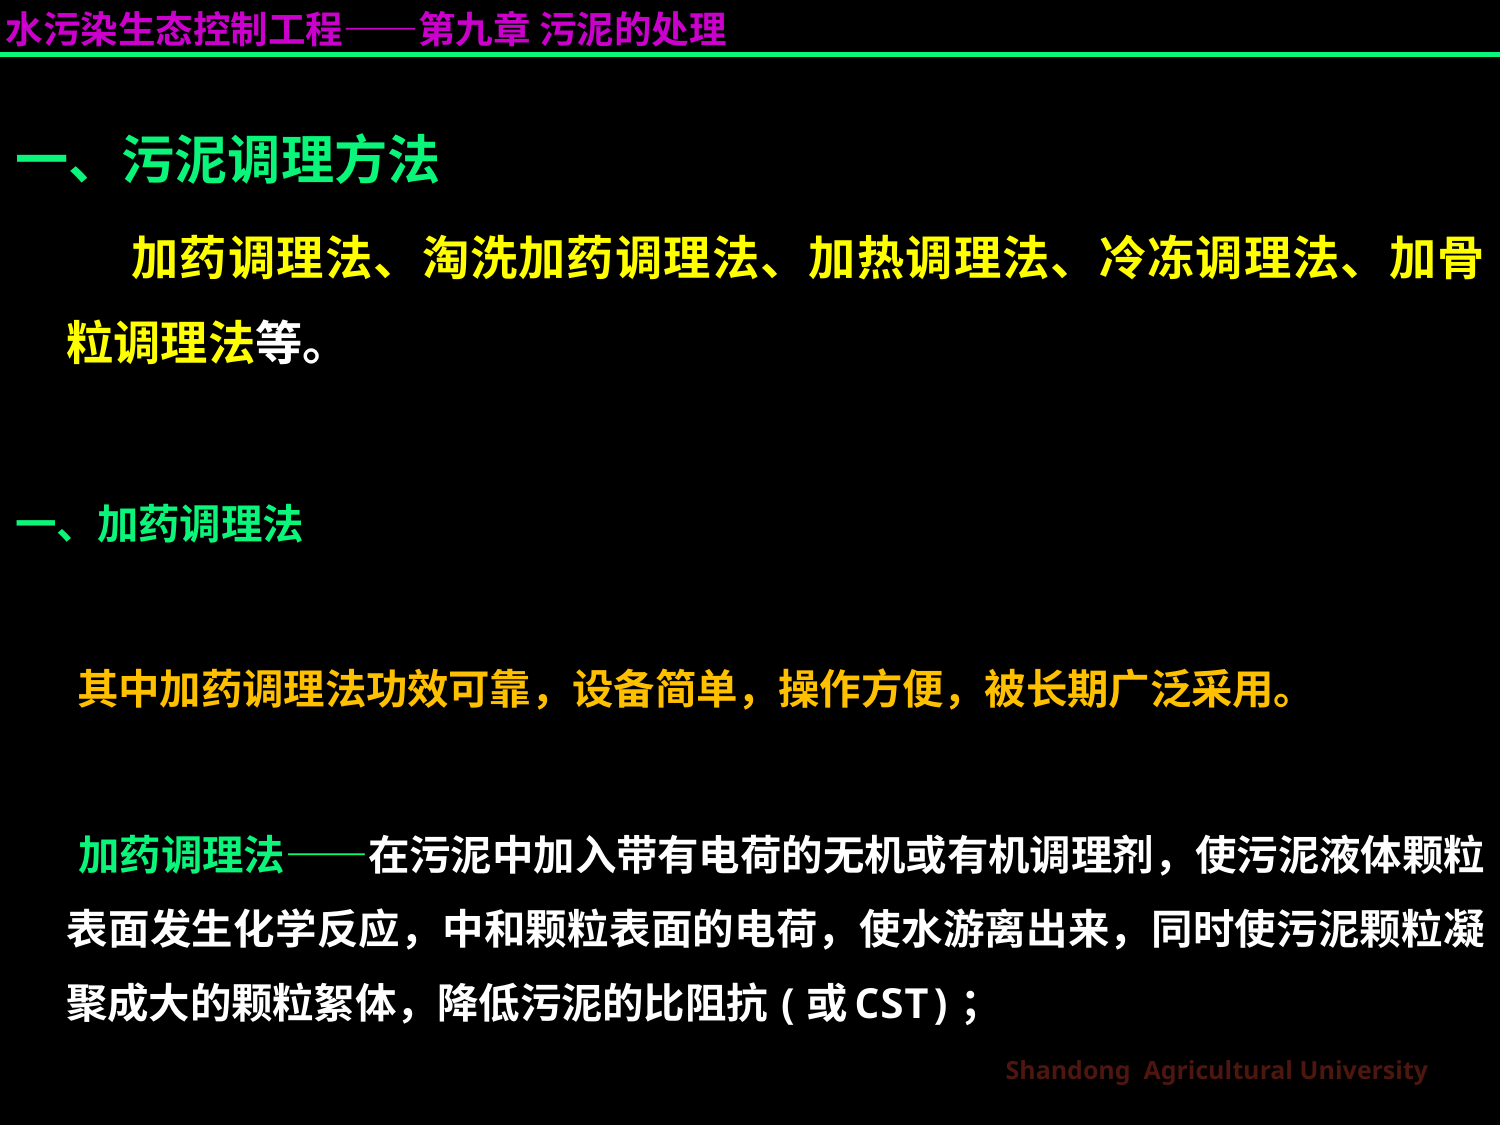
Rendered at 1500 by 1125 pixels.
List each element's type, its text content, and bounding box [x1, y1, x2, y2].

list 一、污泥调理方法 加药调理法、淘洗加药调理法、加热调理法、冷冻调理法、加骨粒调理法等。 一、加药调理法 其中加药调理法功效可靠，设备简单，操作方便，被长期广泛采用。 加药调理法——在污泥中加入带有电荷的无机或有机调理剂，使污泥液体颗粒表面发生化学反应，中和颗粒表面的电荷，使水游离出来，同时使污泥颗粒凝聚成大的颗粒絮体，降低污泥的比阻抗(或CST)； [0, 87, 1500, 1038]
